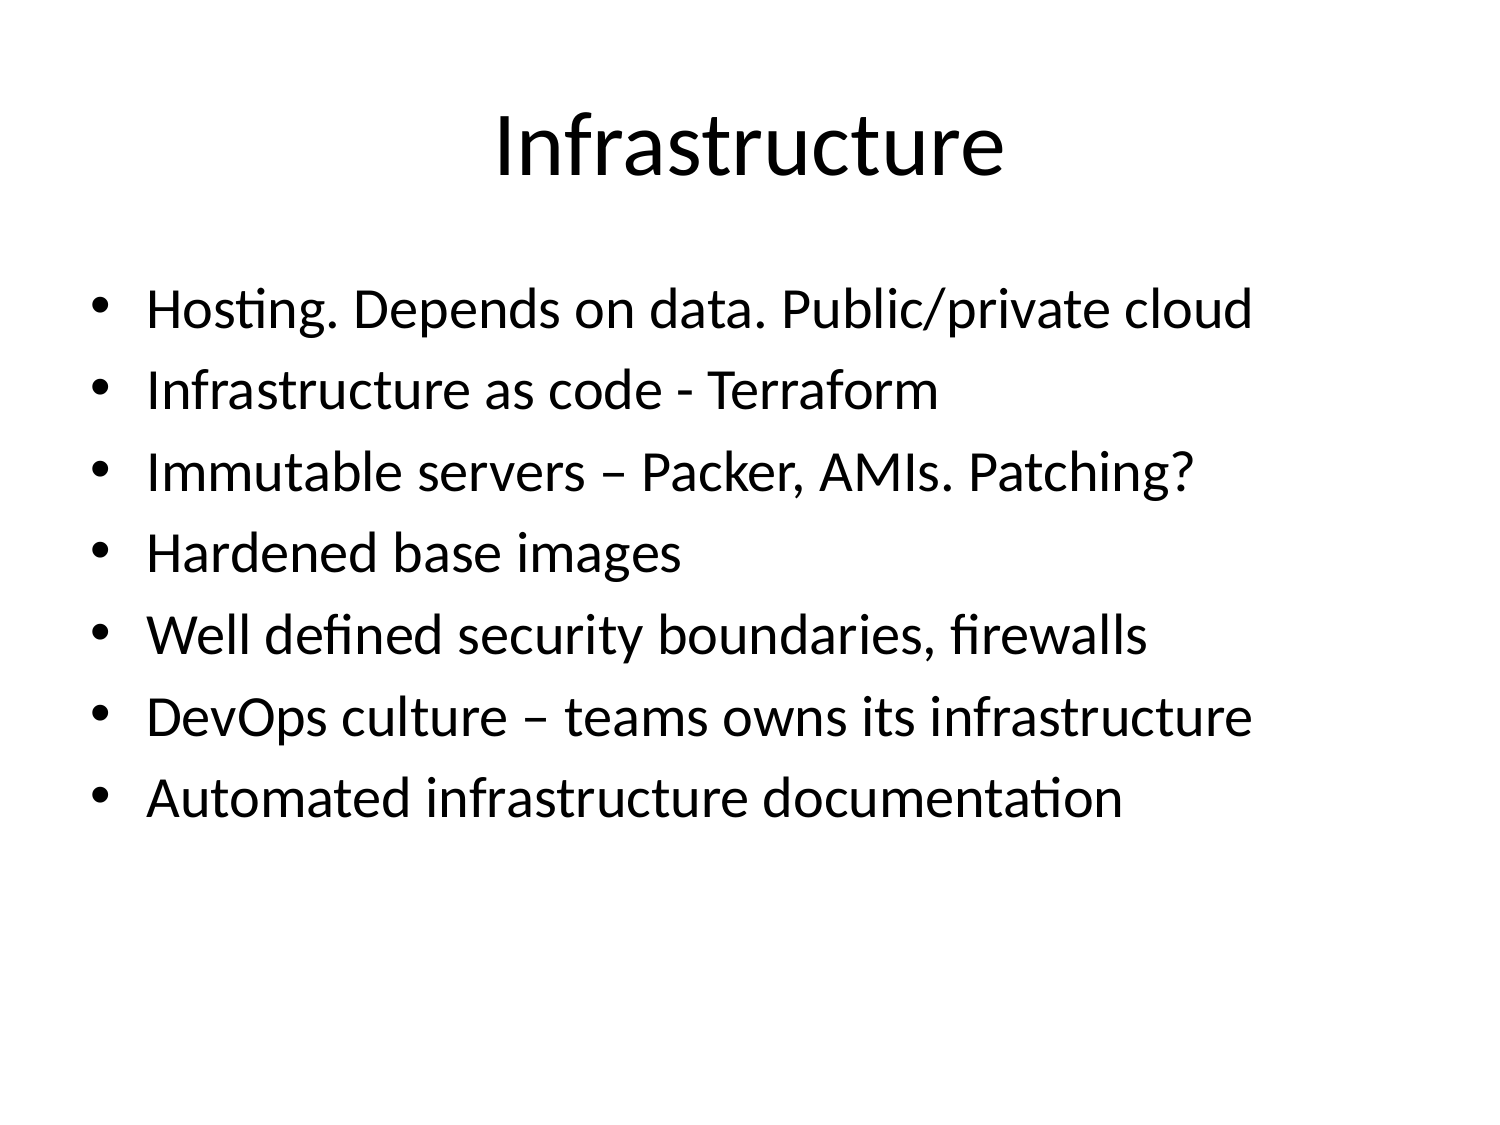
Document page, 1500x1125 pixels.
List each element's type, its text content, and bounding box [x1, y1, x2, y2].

title Infrastructure [75, 45, 1425, 233]
list Hosting. Depends on data. Public/private cloud Infrastructure as code - Terraform Immutable servers – Packer, AMIs. Patching? Hardened base images Well defined security boundaries, firewalls DevOps culture – teams owns its infrastructure Automated infrastructure documentation [75, 262, 1425, 1005]
